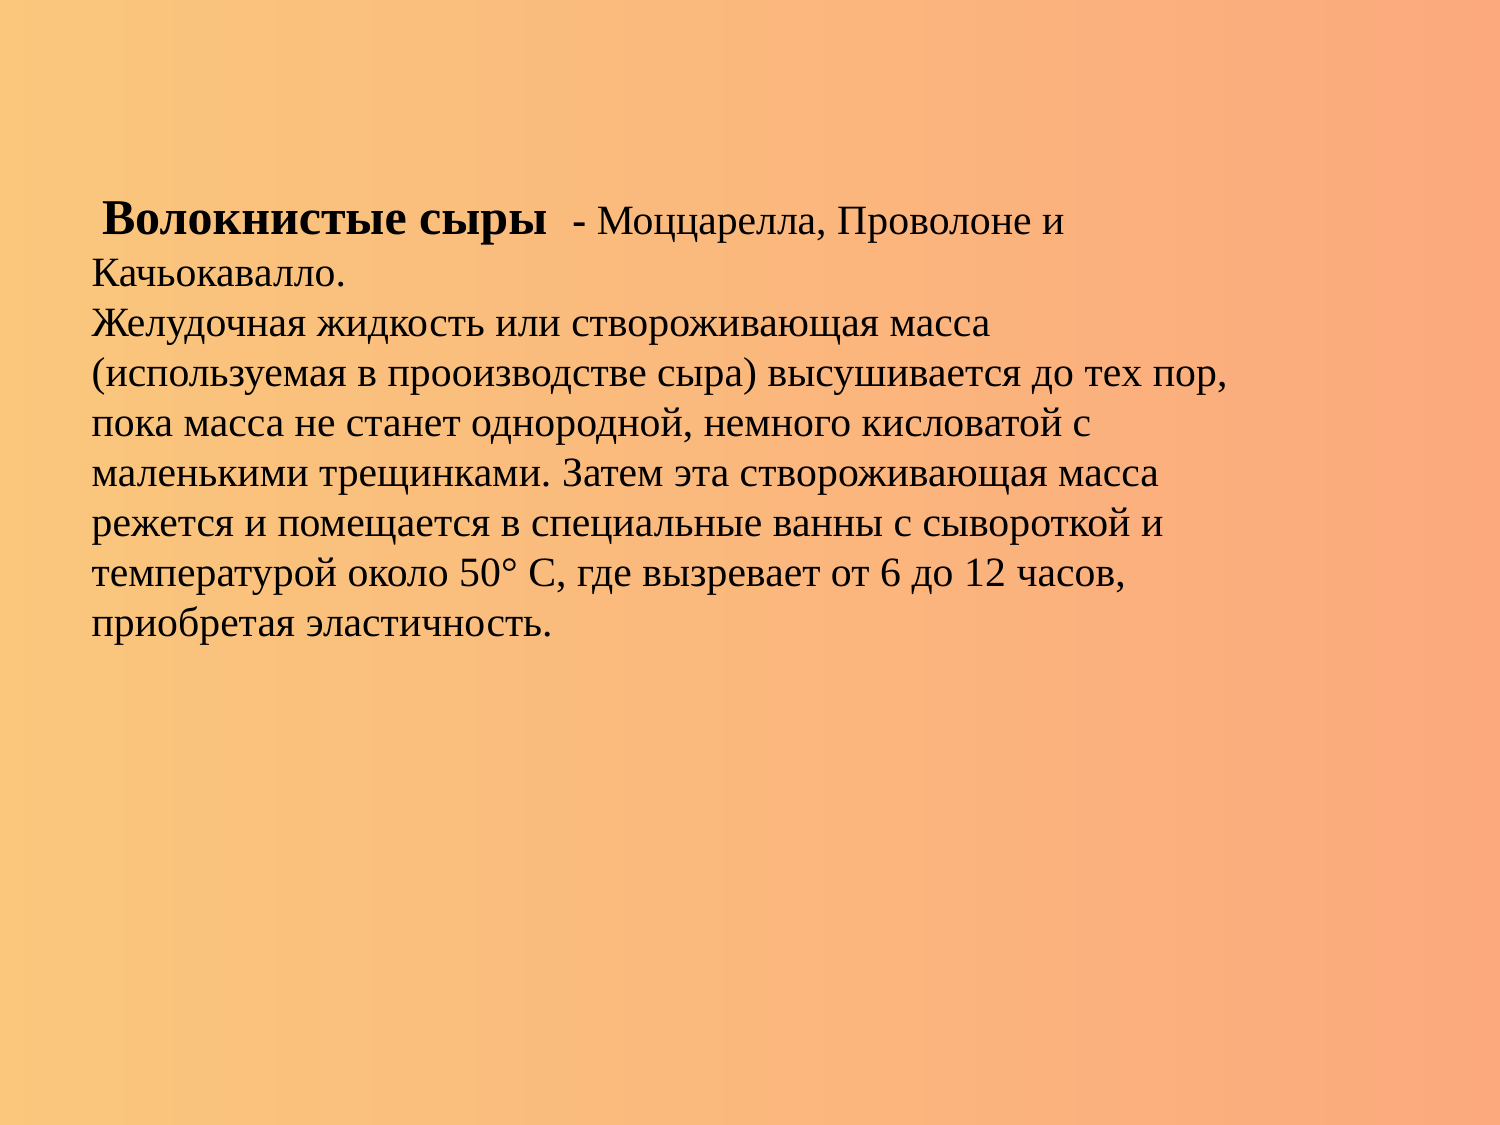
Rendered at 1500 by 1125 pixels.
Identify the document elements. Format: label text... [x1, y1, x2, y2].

text_box Волокнистые сыры - Моццарелла, Проволоне и Качьокавалло. Желудочная жидкость или створоживающая масса (используемая в прооизводстве сыра) высушивается до теx пор, пока масса не станет однородной, немного кисловатой с маленькими трещинками. Затем эта створоживающая масса режется и помещается в специальные ванны с сывороткой и температурой около 50° С, где вызревает от 6 до 12 часов, приобретая эластичность. [76, 177, 1247, 653]
